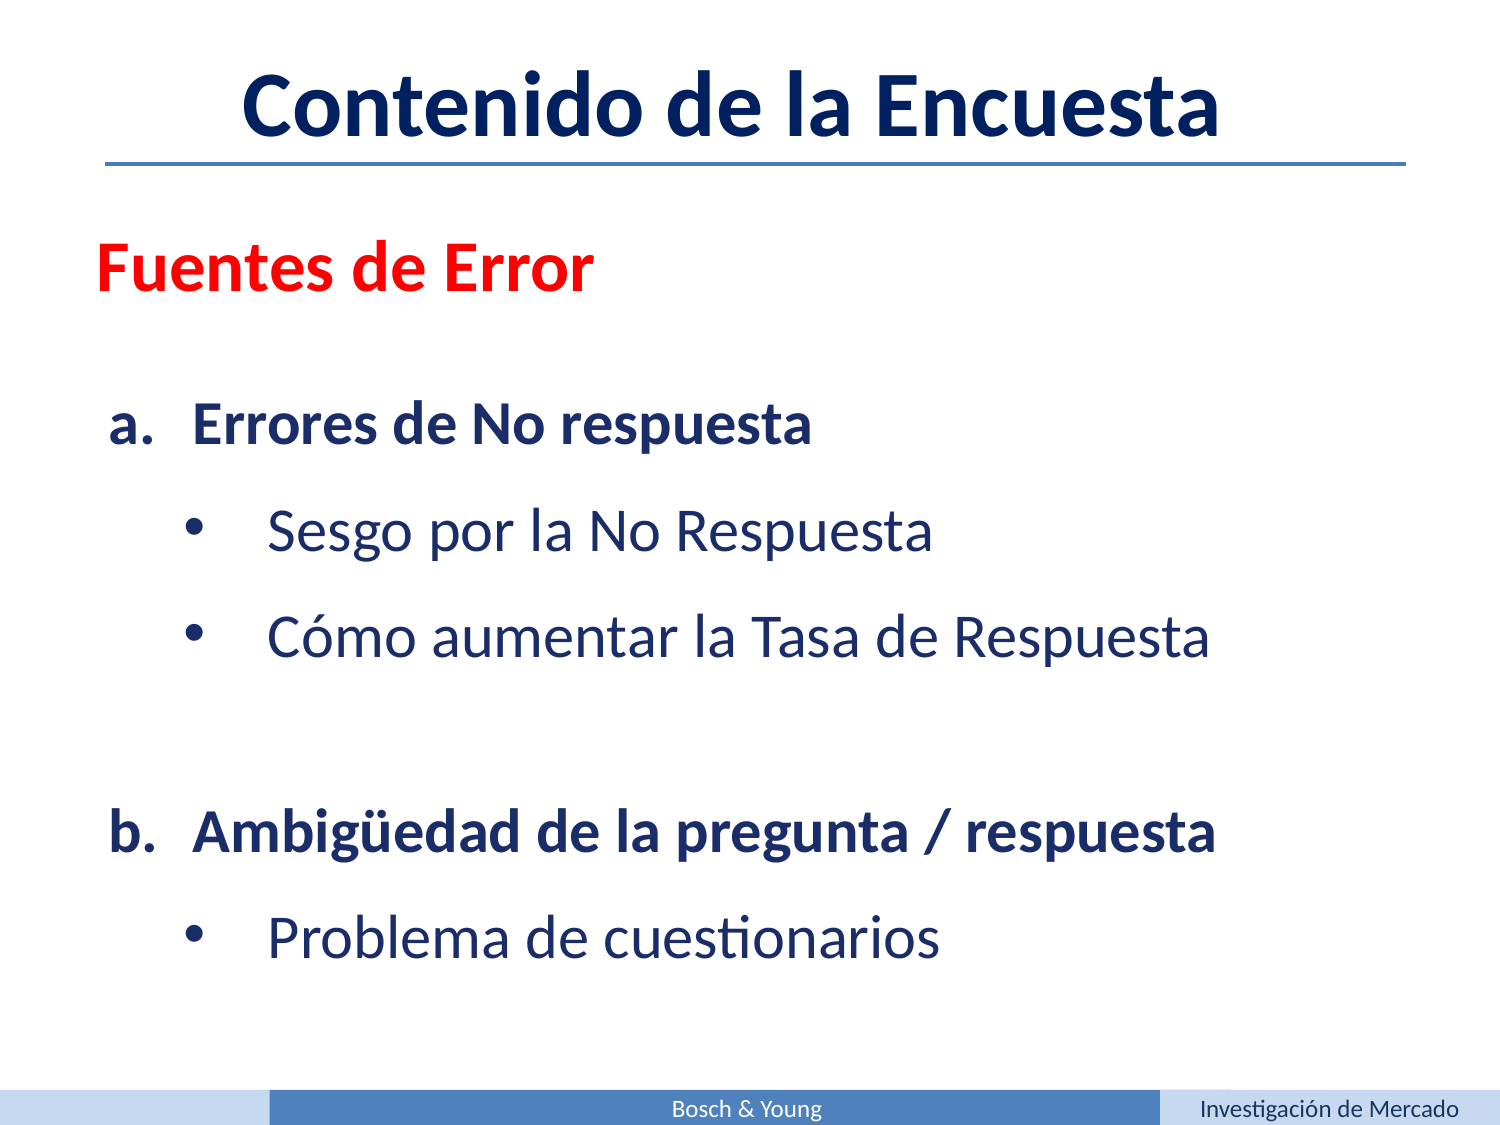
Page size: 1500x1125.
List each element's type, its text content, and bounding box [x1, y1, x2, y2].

text_box Investigación de Mercado [1158, 1088, 1500, 1125]
text_box Contenido de la Encuesta [46, 35, 1418, 163]
text_box Bosch & Young [272, 1088, 1158, 1125]
text_box Fuentes de Error [81, 210, 668, 314]
text_box [0, 1088, 272, 1125]
text_box Ambigüedad de la pregunta / respuesta Problema de cuestionarios [93, 782, 1442, 1088]
text_box Errores de No respuesta Sesgo por la No Respuesta Cómo aumentar la Tasa de Respuesta [93, 375, 1442, 782]
